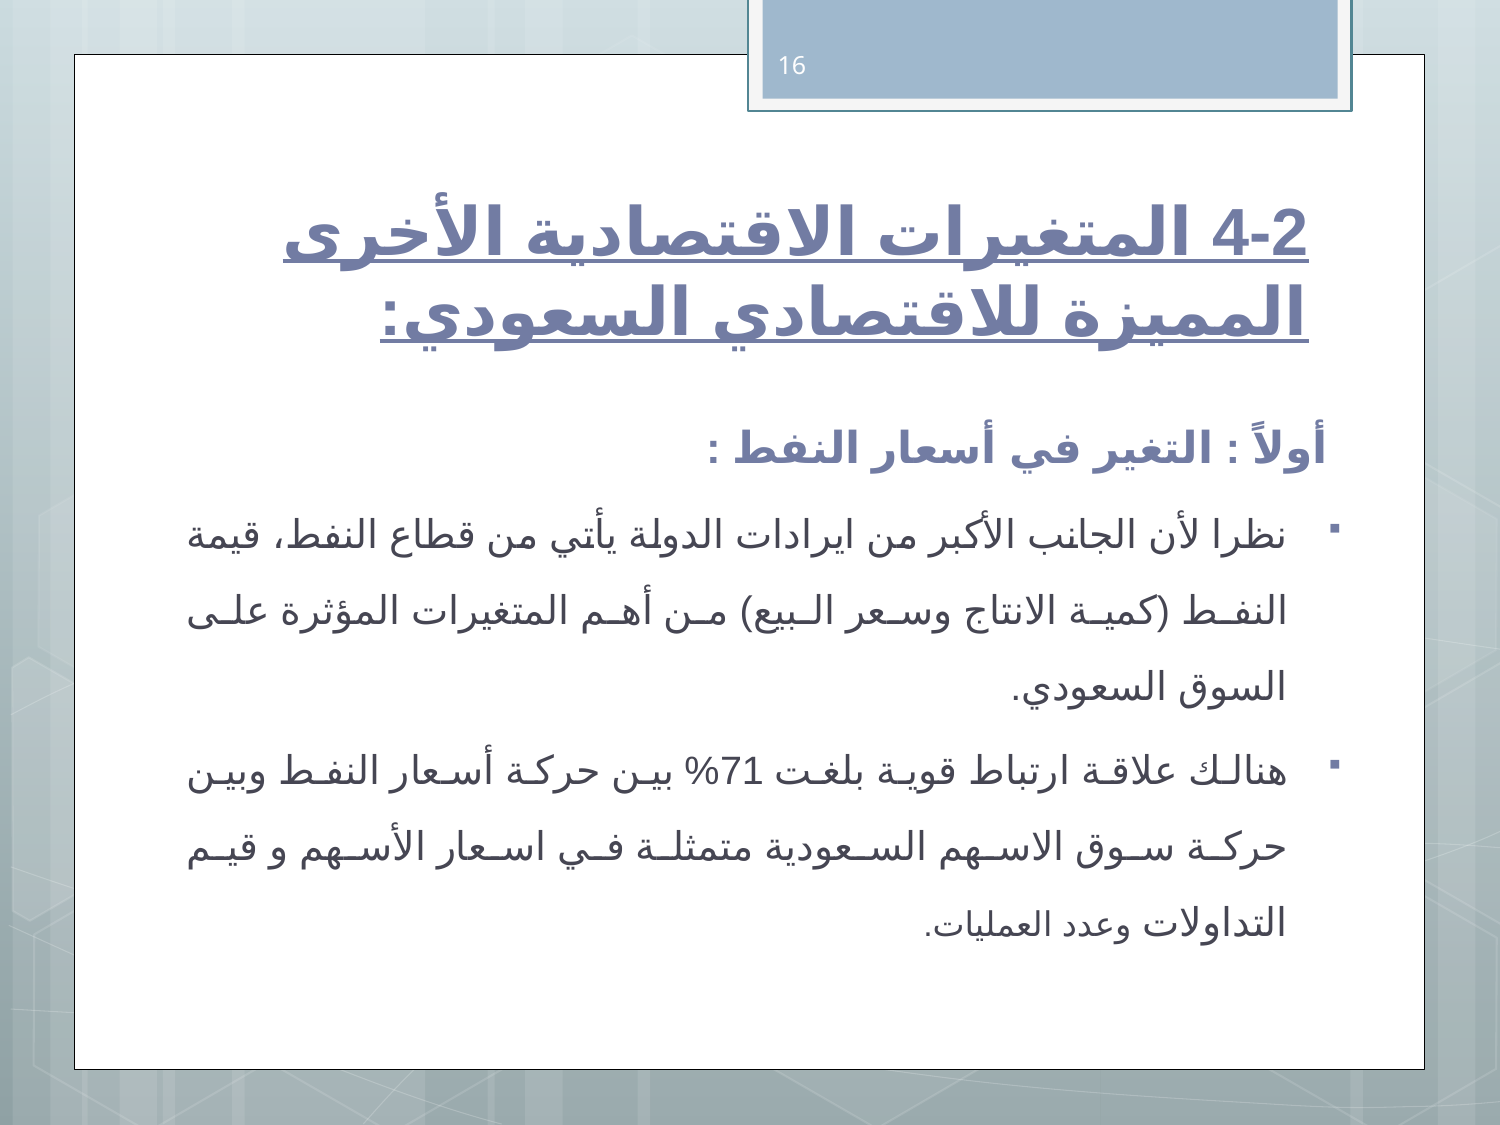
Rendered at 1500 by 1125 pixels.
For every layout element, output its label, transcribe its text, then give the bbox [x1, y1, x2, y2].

title 4-2 المتغيرات الاقتصادية الأخرى المميزة للاقتصادي السعودي: [135, 168, 1324, 357]
slide_number 16 [762, 36, 982, 97]
list أولاً : التغير في أسعار النفط : نظرا لأن الجانب الأكبر من ايرادات الدولة يأتي من قطاع النفط، قيمة النفط (كمية الانتاج وسعر البيع) من أهم المتغيرات المؤثرة على السوق السعودي. هنالك علاقة ارتباط قوية بلغت 71% بين حركة أسعار النفط وبين حركة سوق الاسهم السعودية متمثلة في اسعار الأسهم و قيم التداولات وعدد العمليات. [171, 381, 1353, 957]
